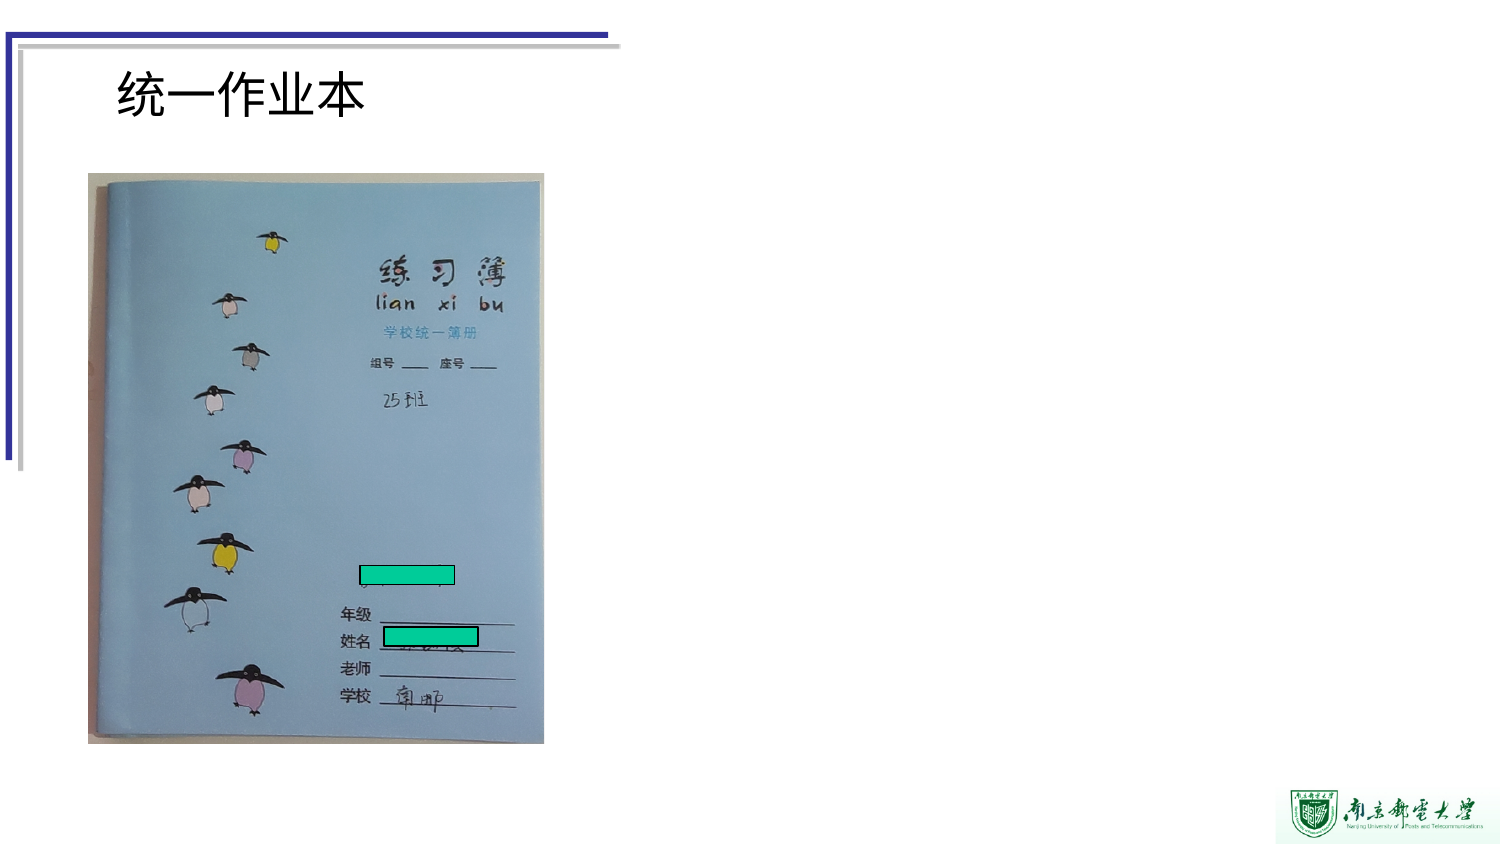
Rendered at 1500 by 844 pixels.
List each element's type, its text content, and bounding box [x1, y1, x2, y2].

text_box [88, 173, 545, 744]
picture [1275, 781, 1500, 844]
text_box 统一作业本 [101, 55, 382, 131]
